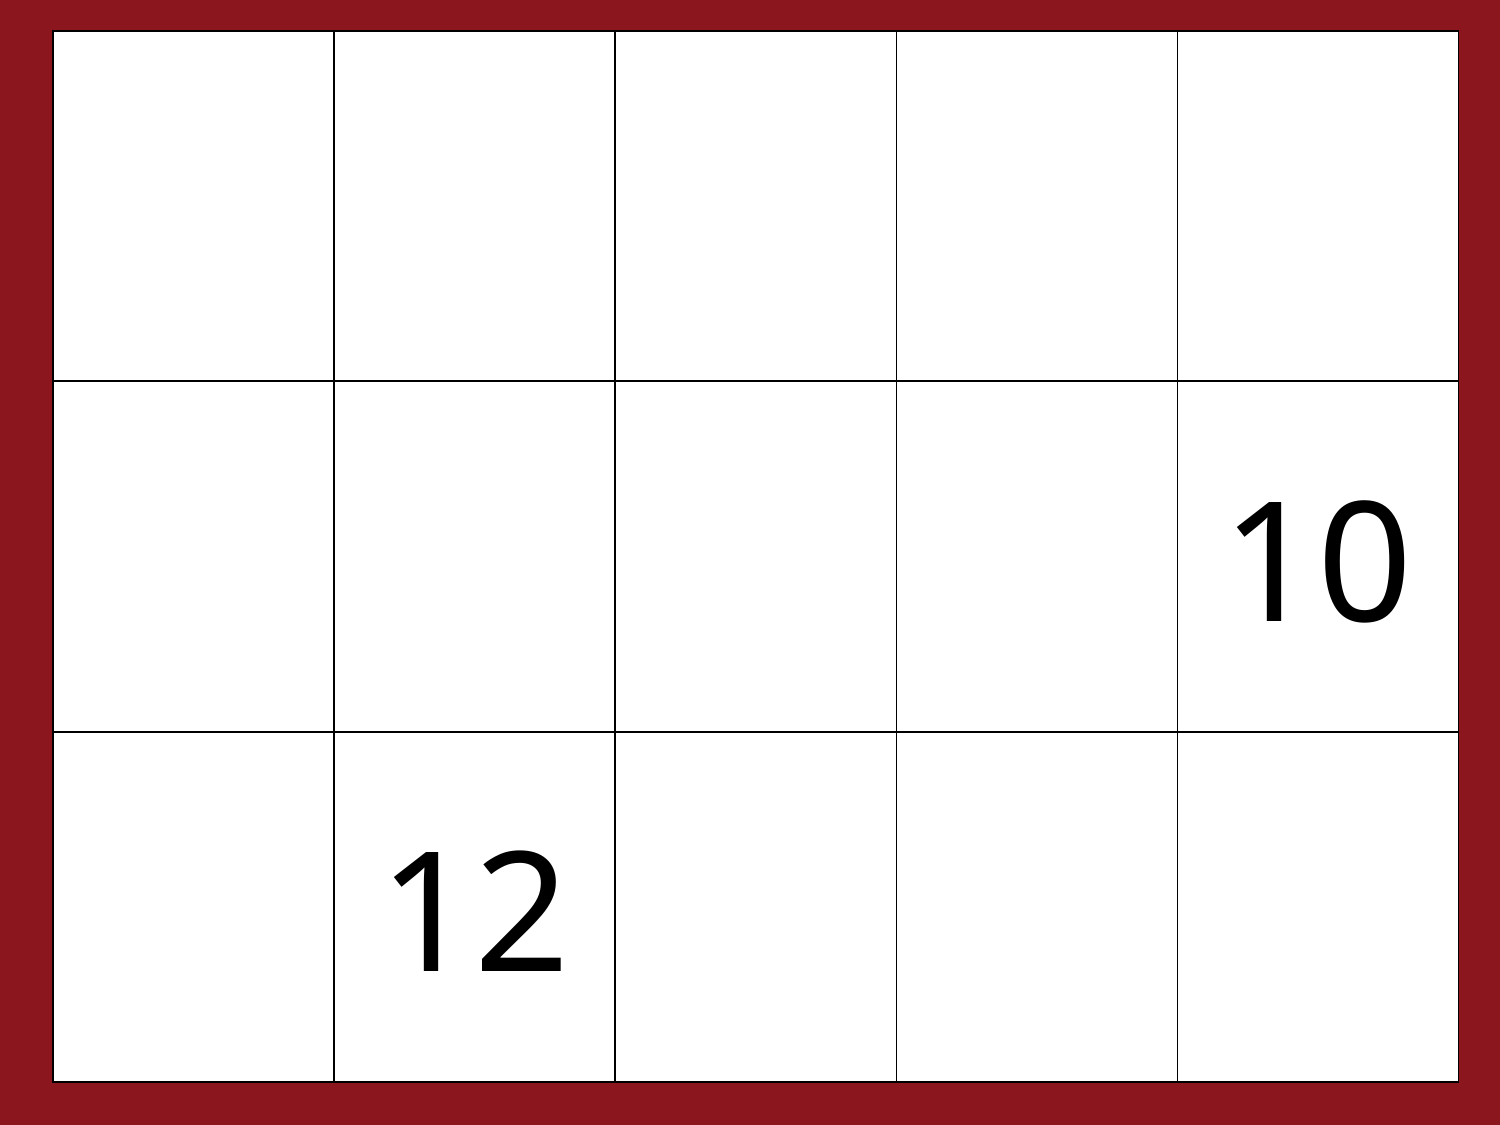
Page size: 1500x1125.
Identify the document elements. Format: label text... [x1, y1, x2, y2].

table_cell [616, 382, 896, 731]
table_header [897, 32, 1177, 380]
table_header [335, 32, 614, 380]
table_cell 10 [1178, 382, 1458, 731]
table_header [616, 32, 896, 380]
table_cell [897, 382, 1177, 731]
table_cell [335, 382, 614, 731]
table_cell [54, 382, 333, 731]
table_cell [1178, 733, 1458, 1081]
table_header [54, 32, 333, 380]
table_cell [54, 733, 333, 1081]
table_header [1178, 32, 1458, 380]
table_cell [897, 733, 1177, 1081]
table_cell 12 [335, 733, 614, 1081]
text_box [0, 0, 1500, 1125]
table_cell [616, 733, 896, 1081]
